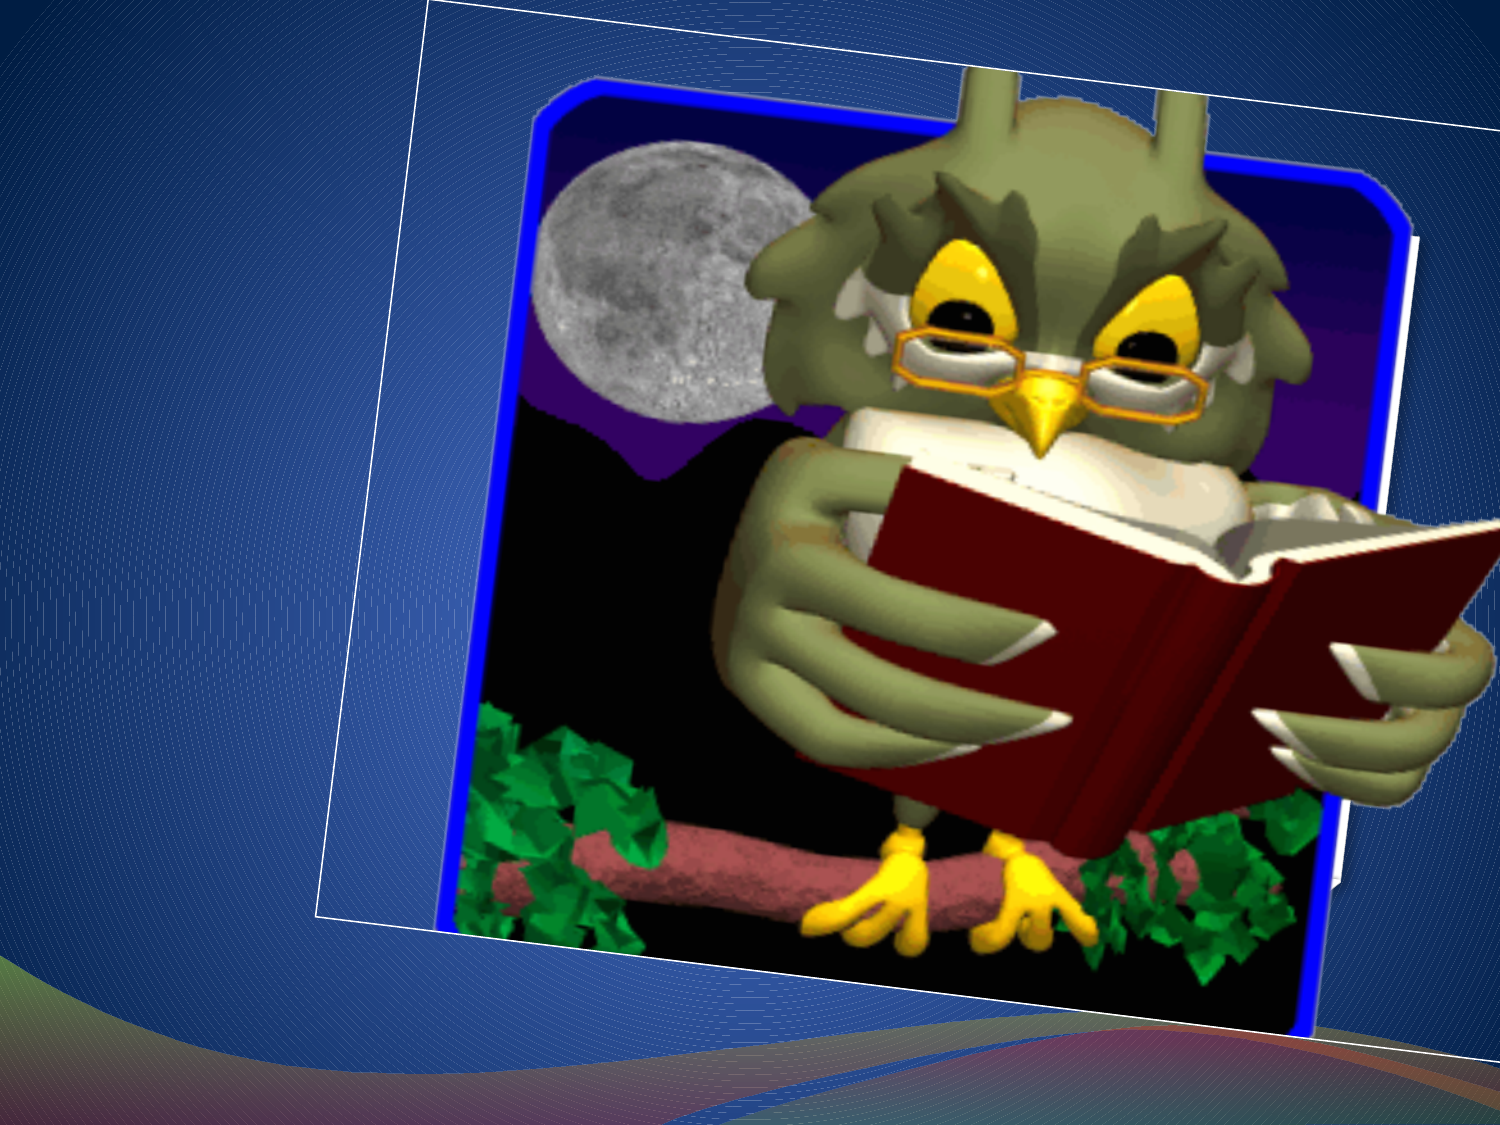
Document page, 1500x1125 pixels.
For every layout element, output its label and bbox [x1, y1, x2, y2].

picture [367, 1, 1500, 994]
picture [318, 566, 362, 921]
picture [1049, 1005, 1500, 1061]
